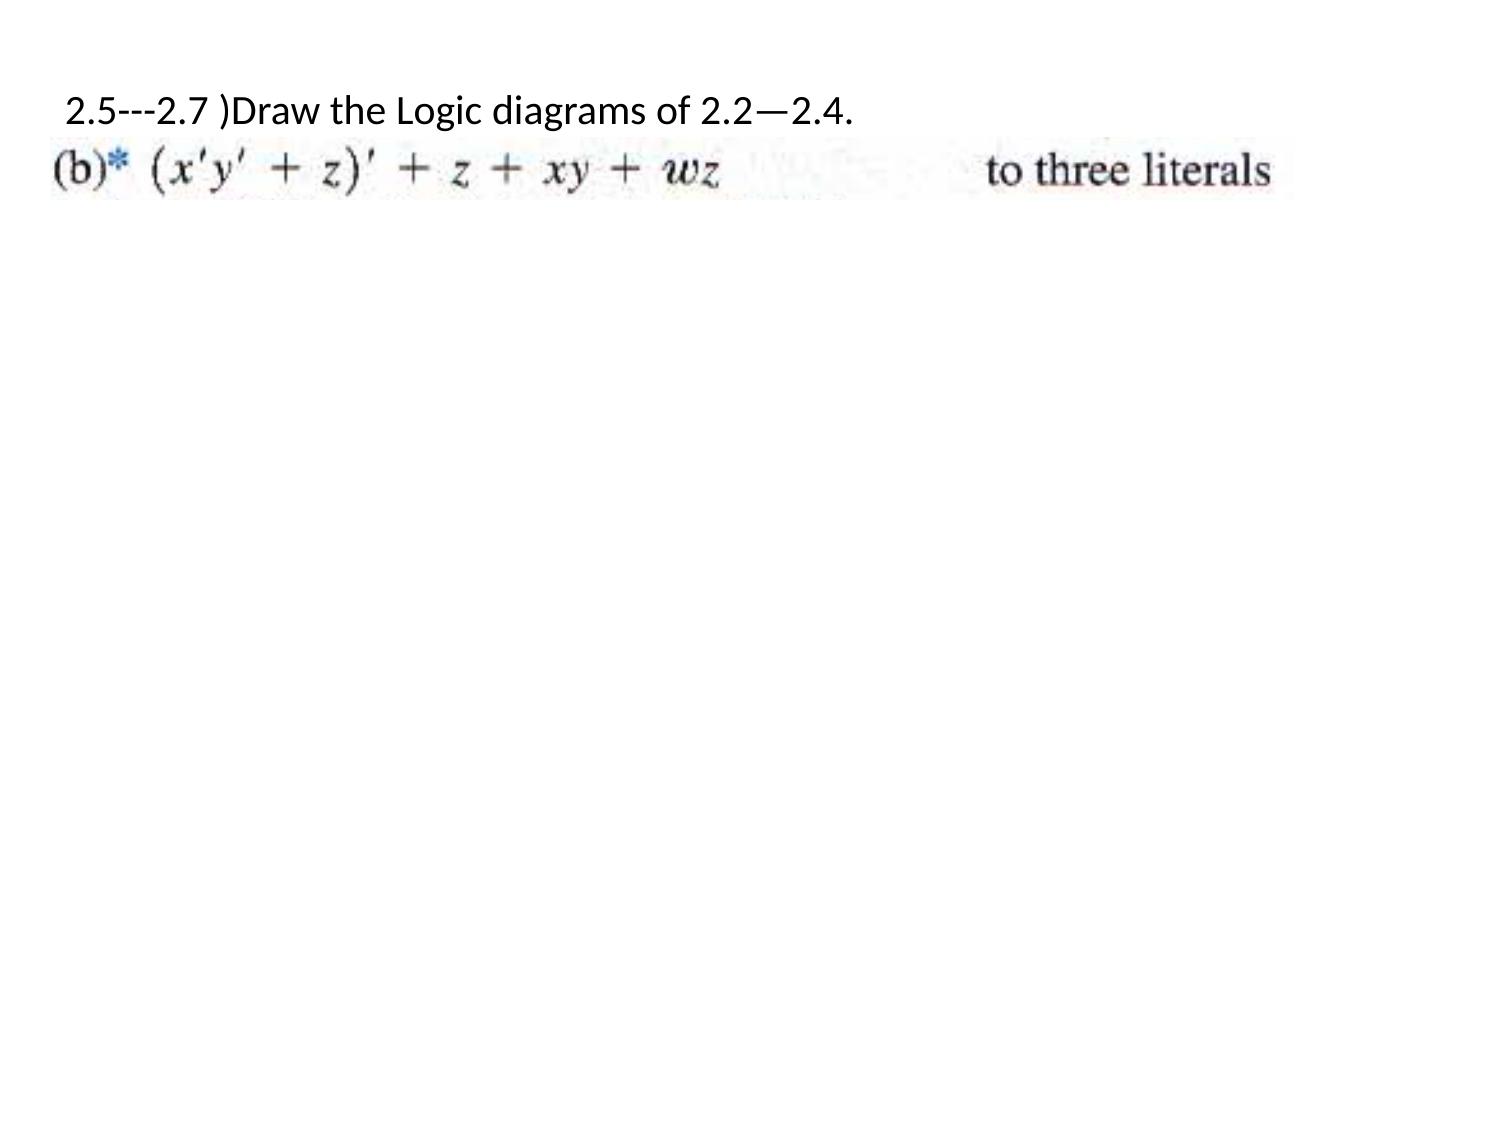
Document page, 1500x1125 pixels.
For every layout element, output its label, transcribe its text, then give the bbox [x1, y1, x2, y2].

text_box 2.5---2.7 )Draw the Logic diagrams of 2.2—2.4. [49, 75, 1013, 136]
picture [49, 137, 1294, 201]
